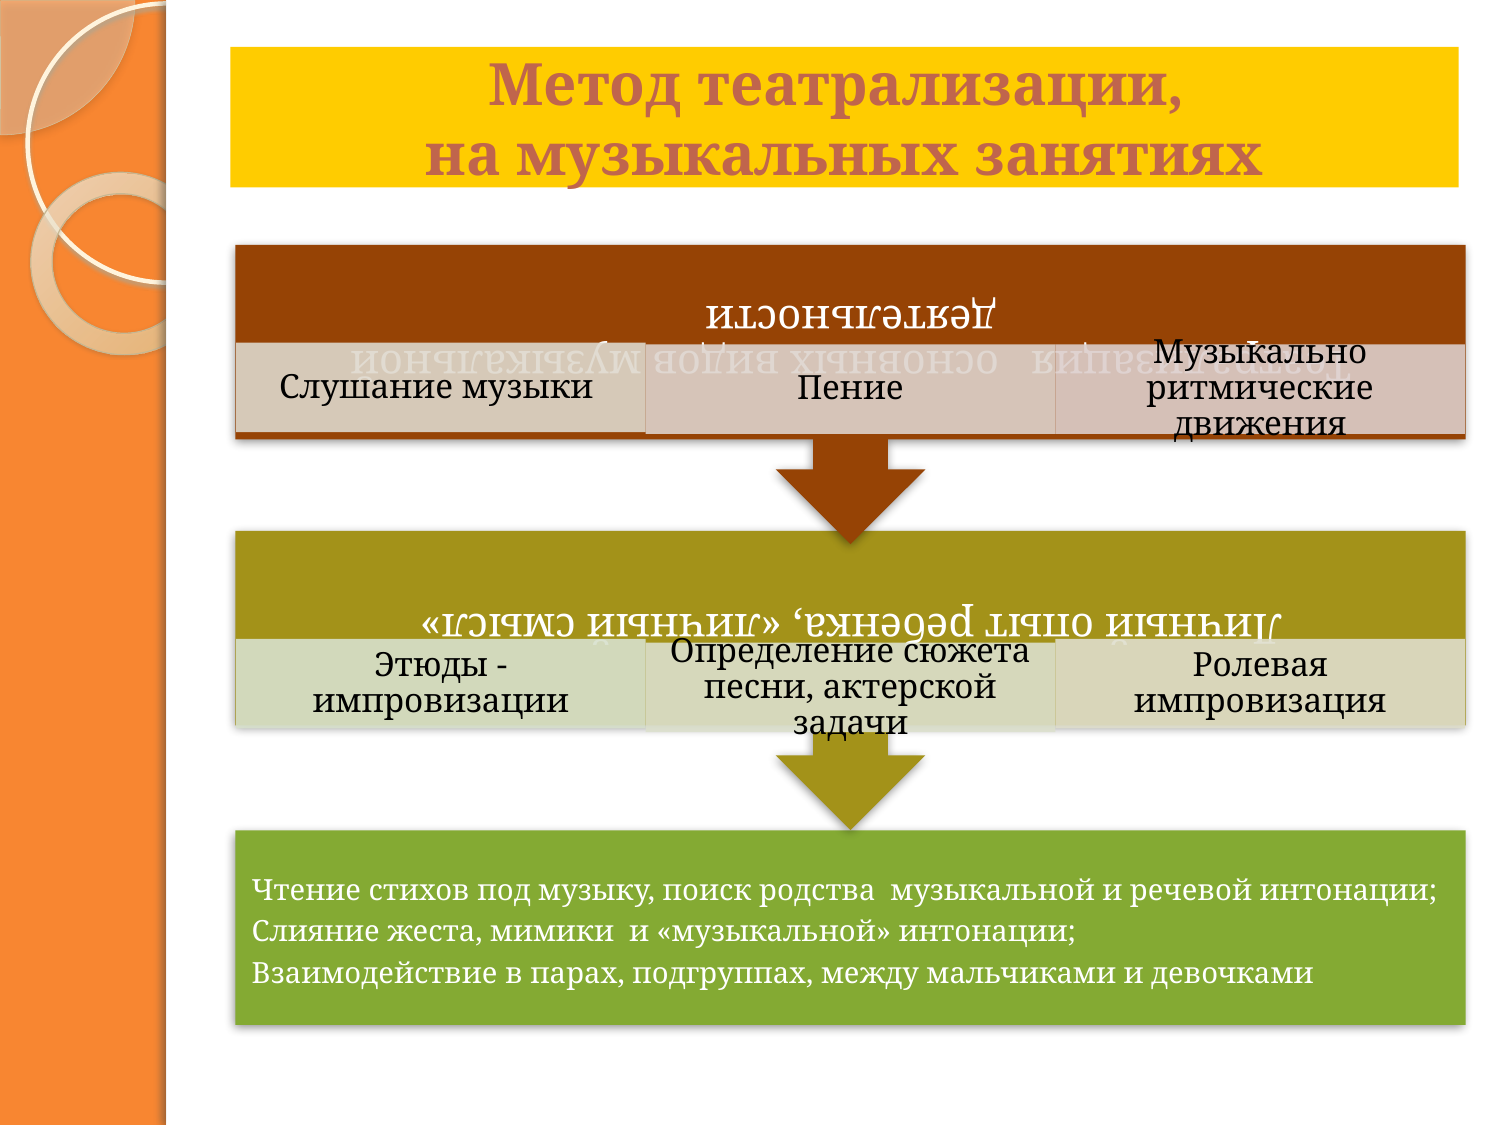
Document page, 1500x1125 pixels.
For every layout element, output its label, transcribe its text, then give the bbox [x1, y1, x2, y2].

title Метод театрализации, на музыкальных занятиях [230, 46, 1459, 188]
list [235, 237, 1466, 1026]
